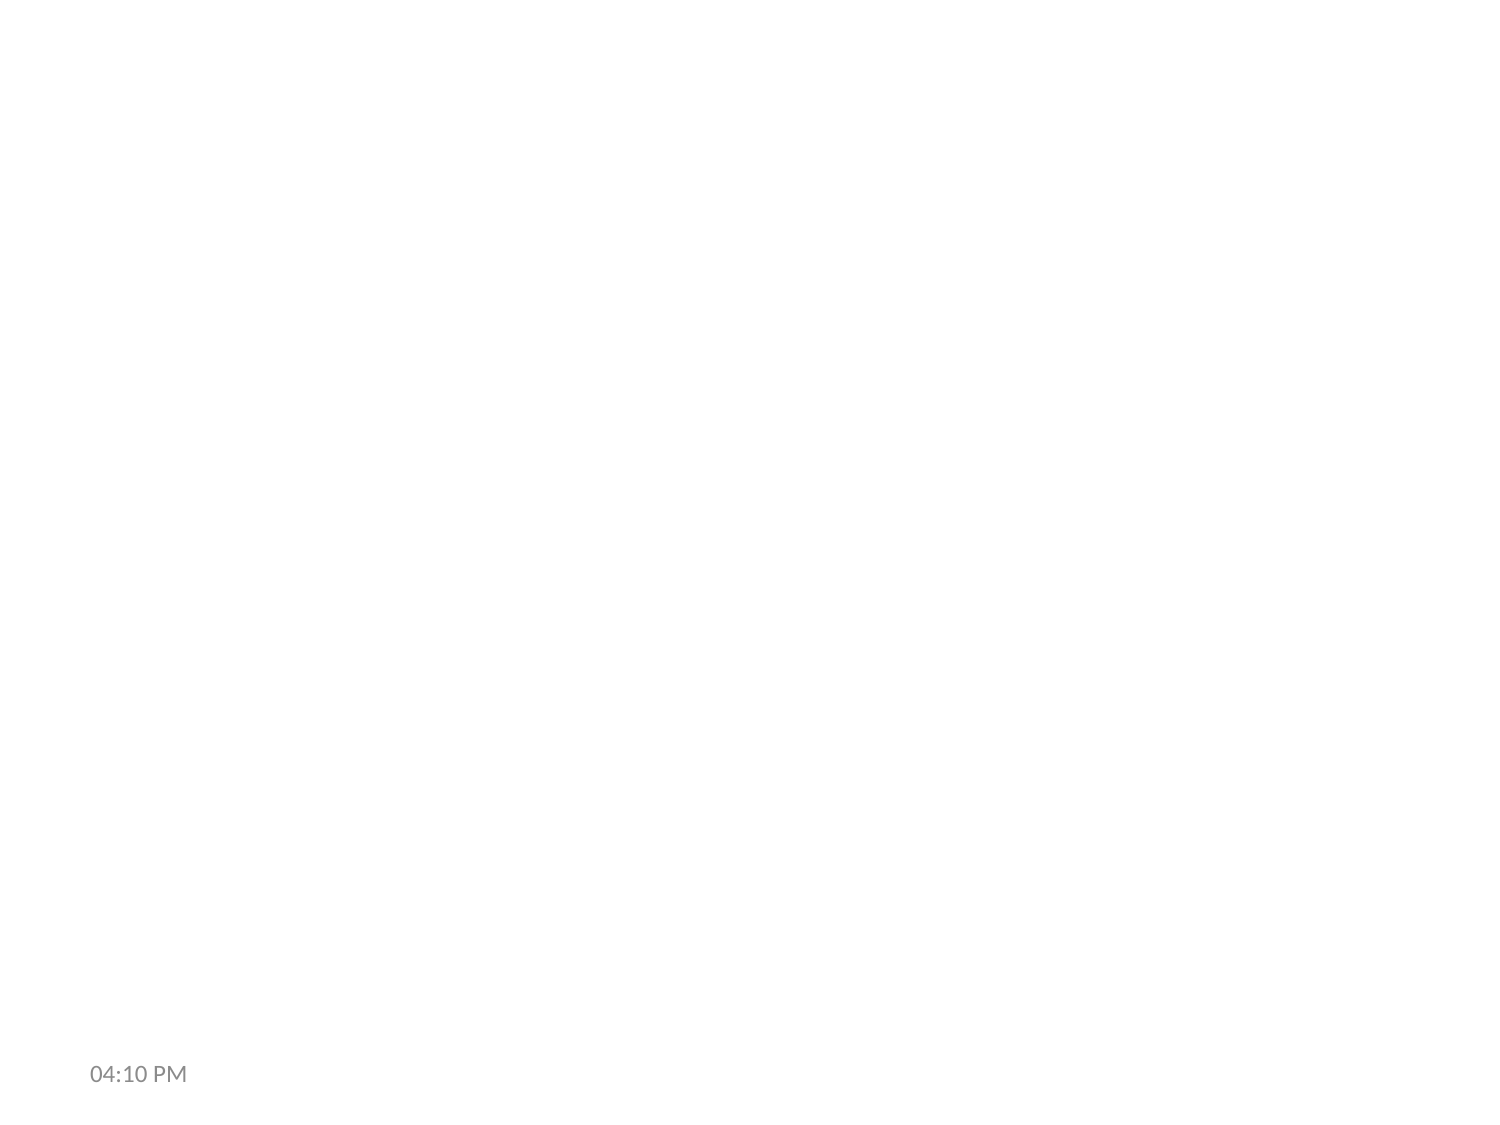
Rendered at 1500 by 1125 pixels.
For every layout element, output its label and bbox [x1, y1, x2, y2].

slide_number [75, 1042, 425, 1103]
